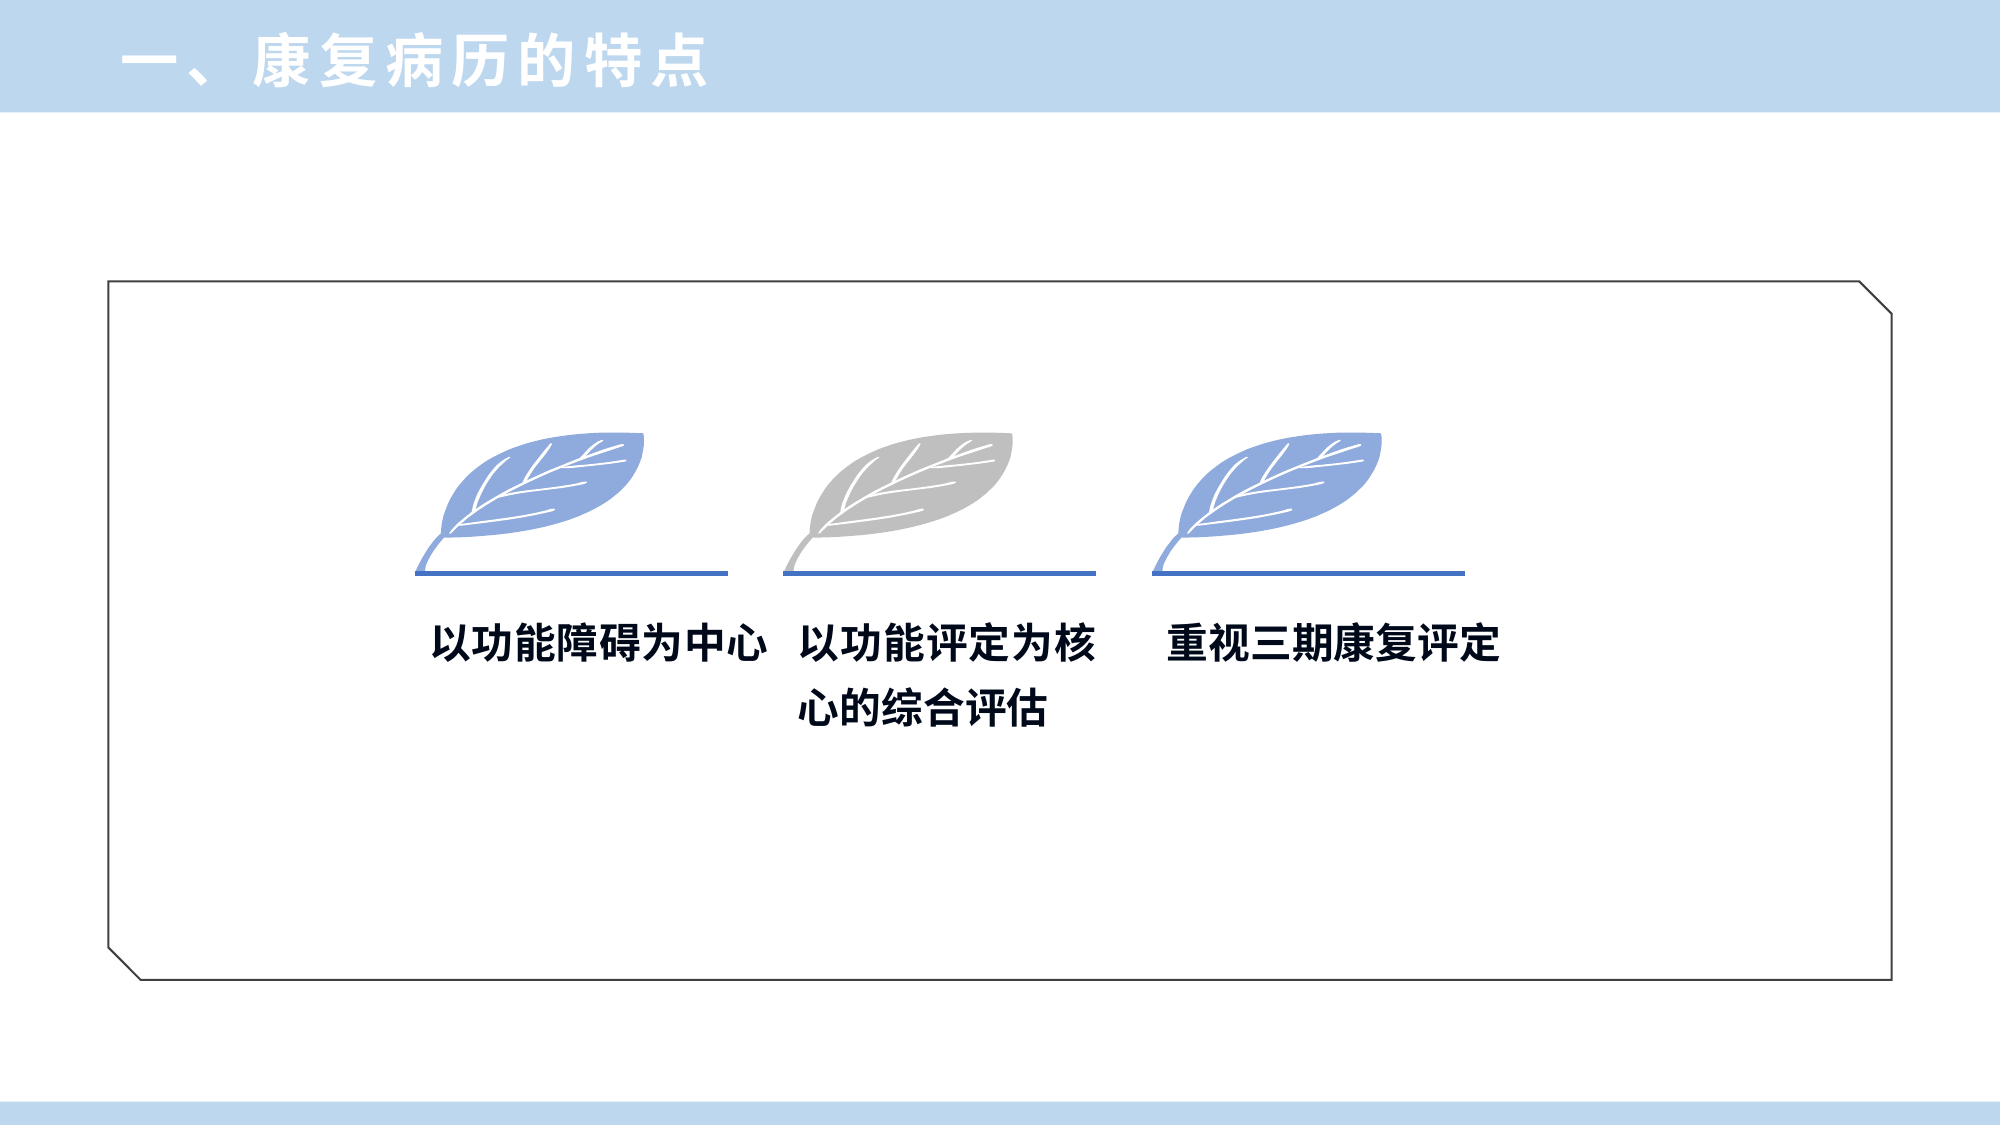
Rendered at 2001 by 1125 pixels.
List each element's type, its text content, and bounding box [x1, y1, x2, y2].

text_box 一、康复病历的特点 [19, 17, 811, 102]
text_box [107, 280, 1893, 981]
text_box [414, 432, 1733, 735]
